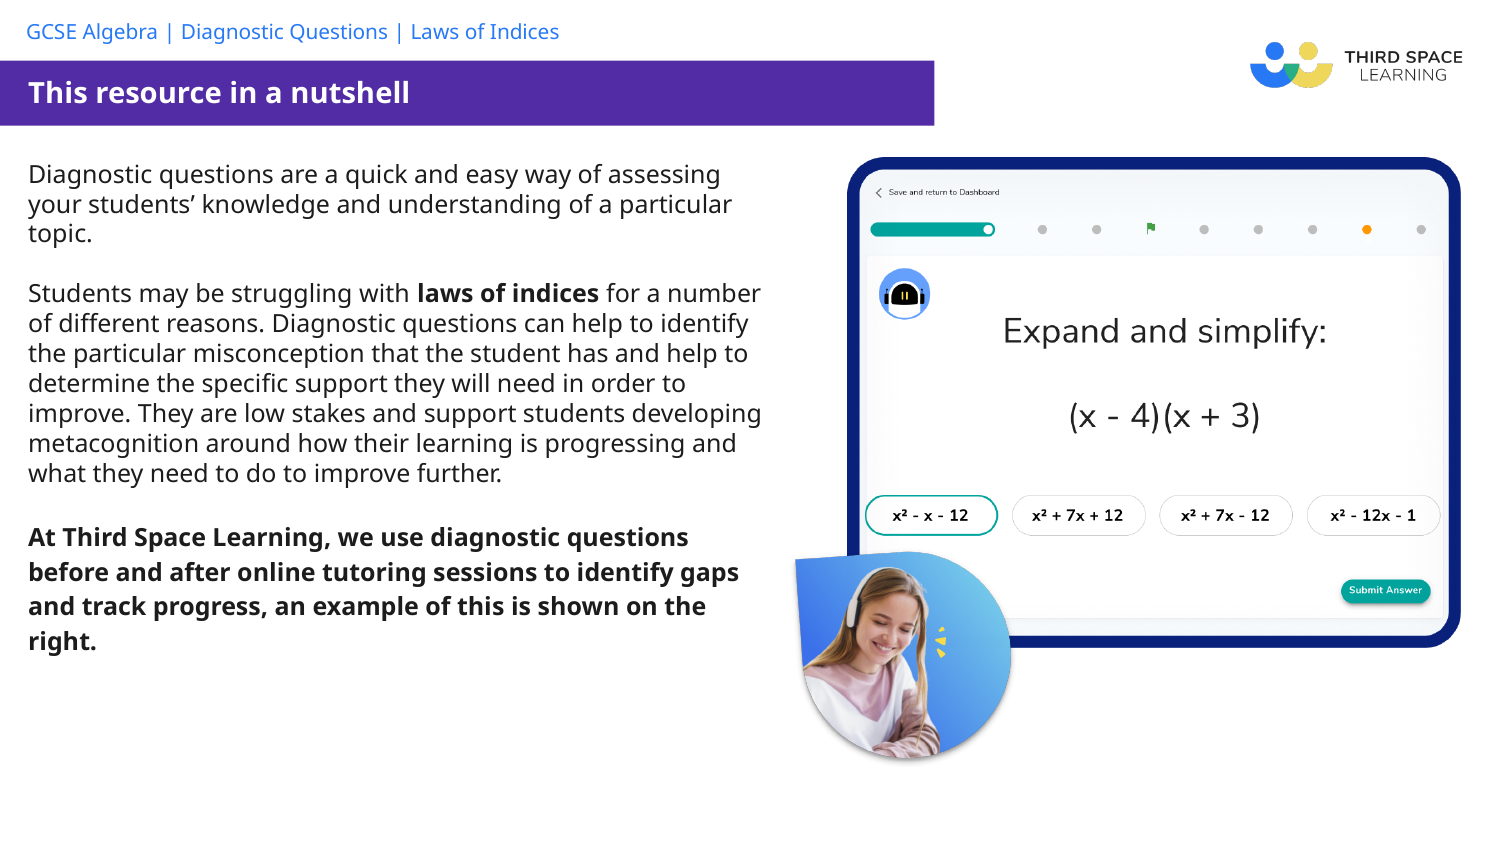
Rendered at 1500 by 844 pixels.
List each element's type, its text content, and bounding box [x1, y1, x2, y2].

text_box Diagnostic questions are a quick and easy way of assessing your students’ knowledge and understanding of a particular topic. Students may be struggling with laws of indices for a number of different reasons. Diagnostic questions can help to identify the particular misconception that the student has and help to determine the specific support they will need in order to improve. They are low stakes and support students developing metacognition around how their learning is progressing and what they need to do to improve further. At Third Space Learning, we use diagnostic questions before and after online tutoring sessions to identify gaps and track progress, an example of this is shown on the right. [13, 157, 780, 785]
text_box This resource in a nutshell [13, 59, 551, 125]
picture [777, 157, 1461, 787]
picture [1250, 33, 1465, 99]
